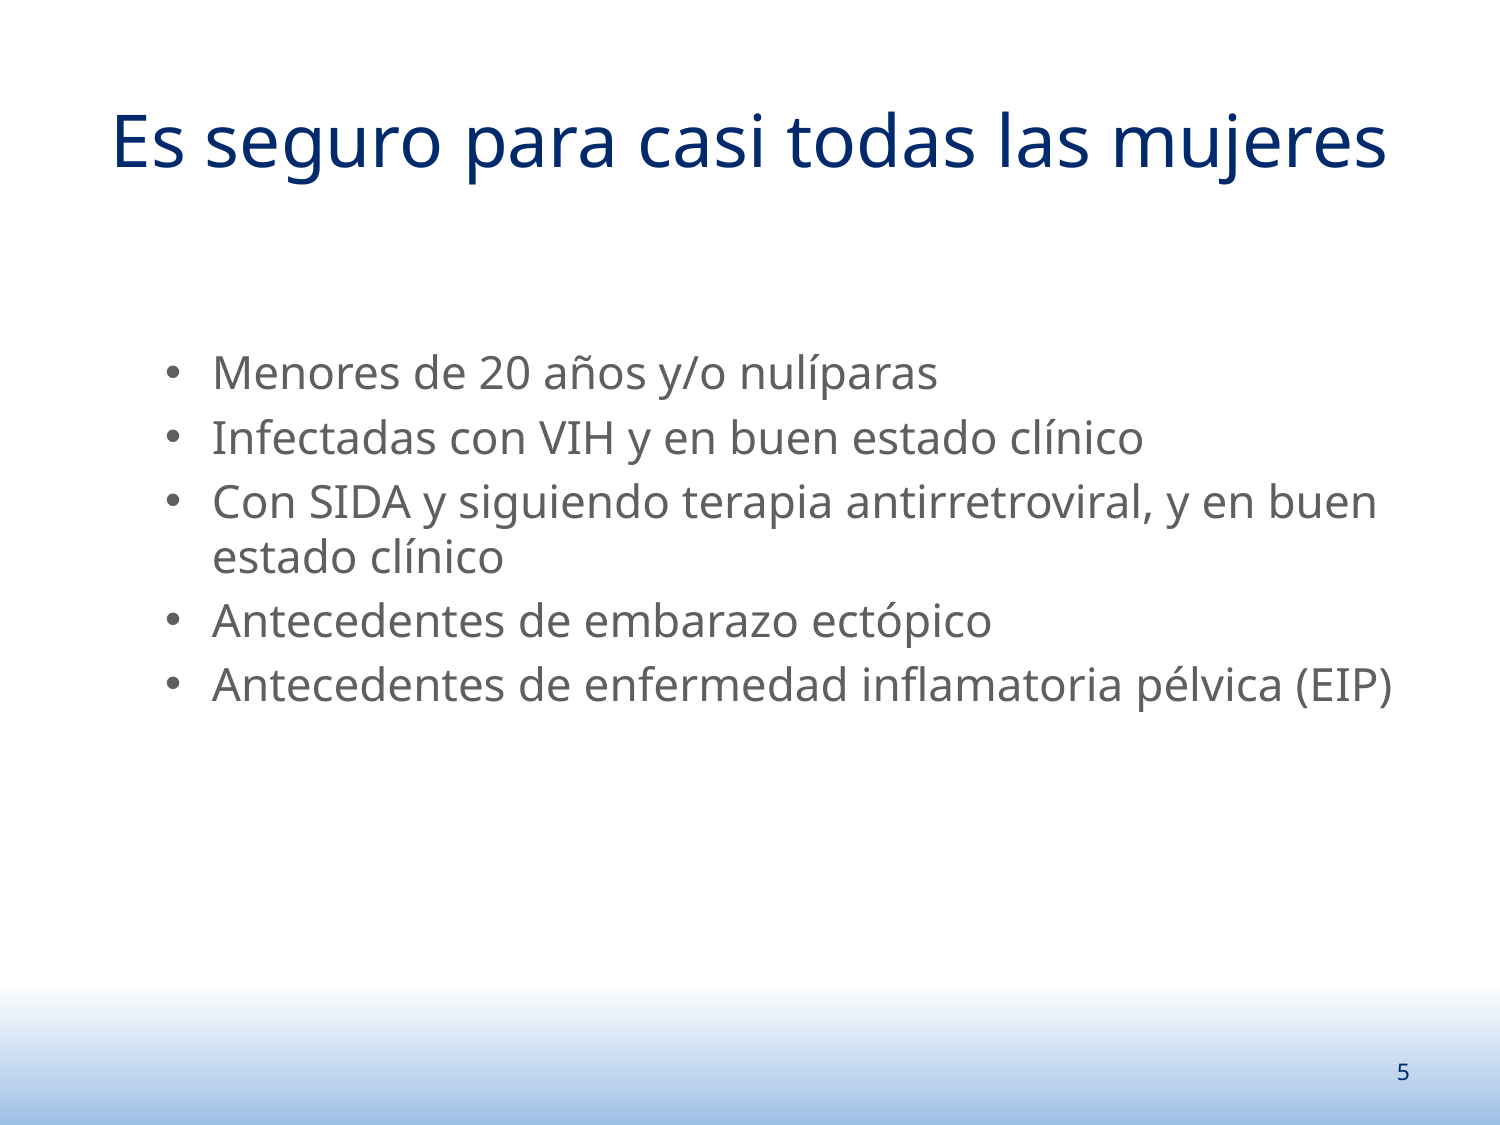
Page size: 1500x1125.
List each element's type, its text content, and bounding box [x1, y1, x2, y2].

list Menores de 20 años y/o nulíparas Infectadas con VIH y en buen estado clínico Con SIDA y siguiendo terapia antirretroviral, y en buen estado clínico Antecedentes de embarazo ectópico Antecedentes de enfermedad inflamatoria pélvica (EIP) [75, 262, 1425, 800]
title Es seguro para casi todas las mujeres [75, 45, 1425, 233]
slide_number 5 [1074, 1042, 1425, 1103]
